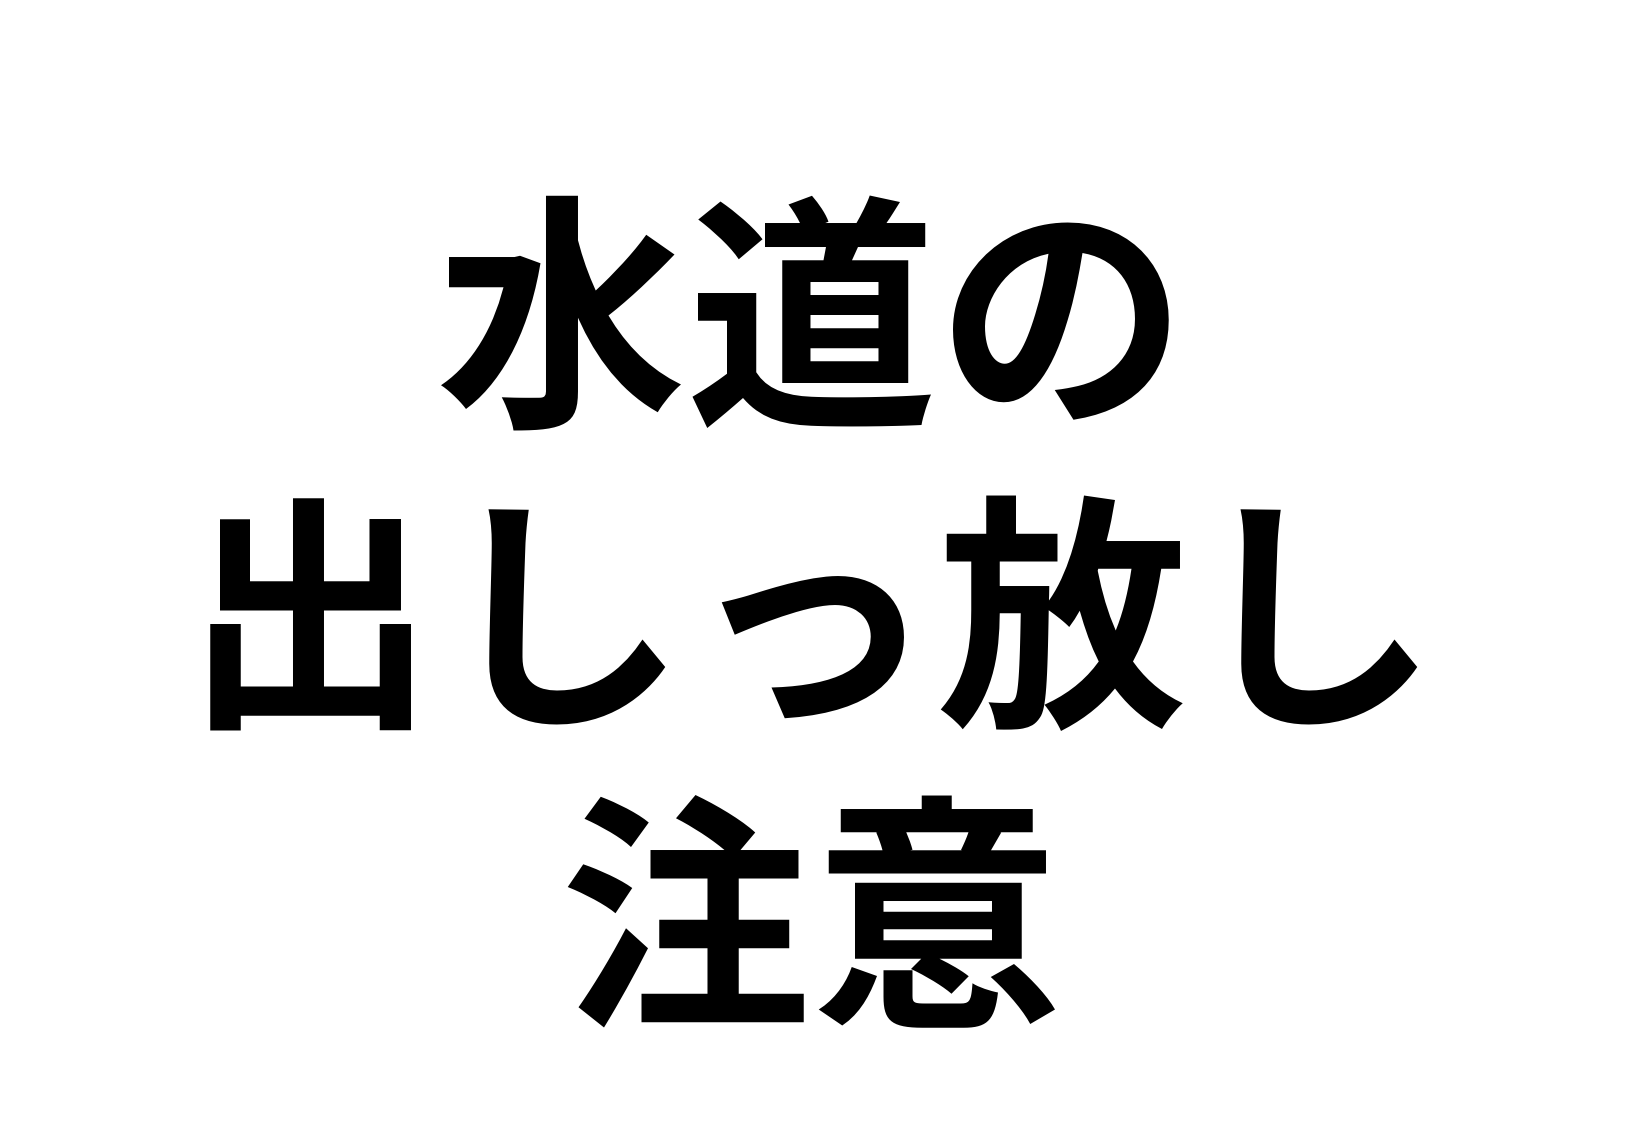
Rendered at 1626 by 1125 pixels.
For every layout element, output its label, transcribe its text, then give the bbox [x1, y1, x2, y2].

text_box 水道の 出しっ放し 注意 [0, 151, 1625, 1066]
